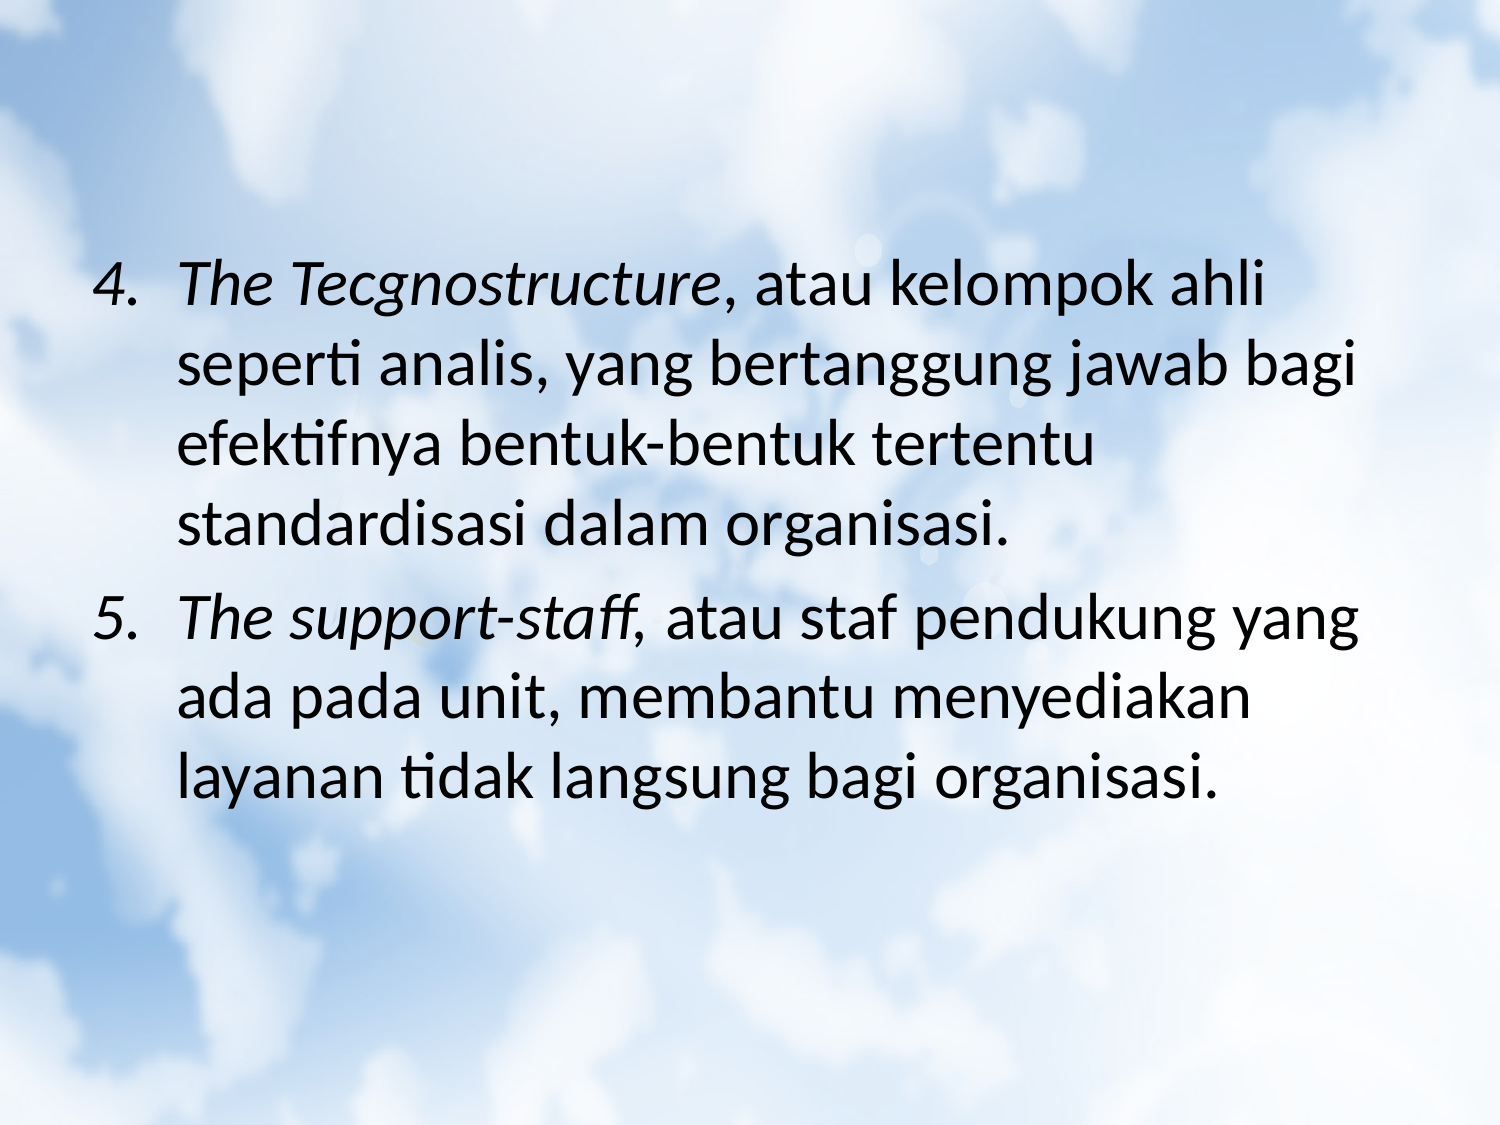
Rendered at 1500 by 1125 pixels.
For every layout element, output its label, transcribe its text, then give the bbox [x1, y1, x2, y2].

list The Tecgnostructure, atau kelompok ahli seperti analis, yang bertanggung jawab bagi efektifnya bentuk-bentuk tertentu standardisasi dalam organisasi. The support-staff, atau staf pendukung yang ada pada unit, membantu menyediakan layanan tidak langsung bagi organisasi. [76, 231, 1427, 975]
